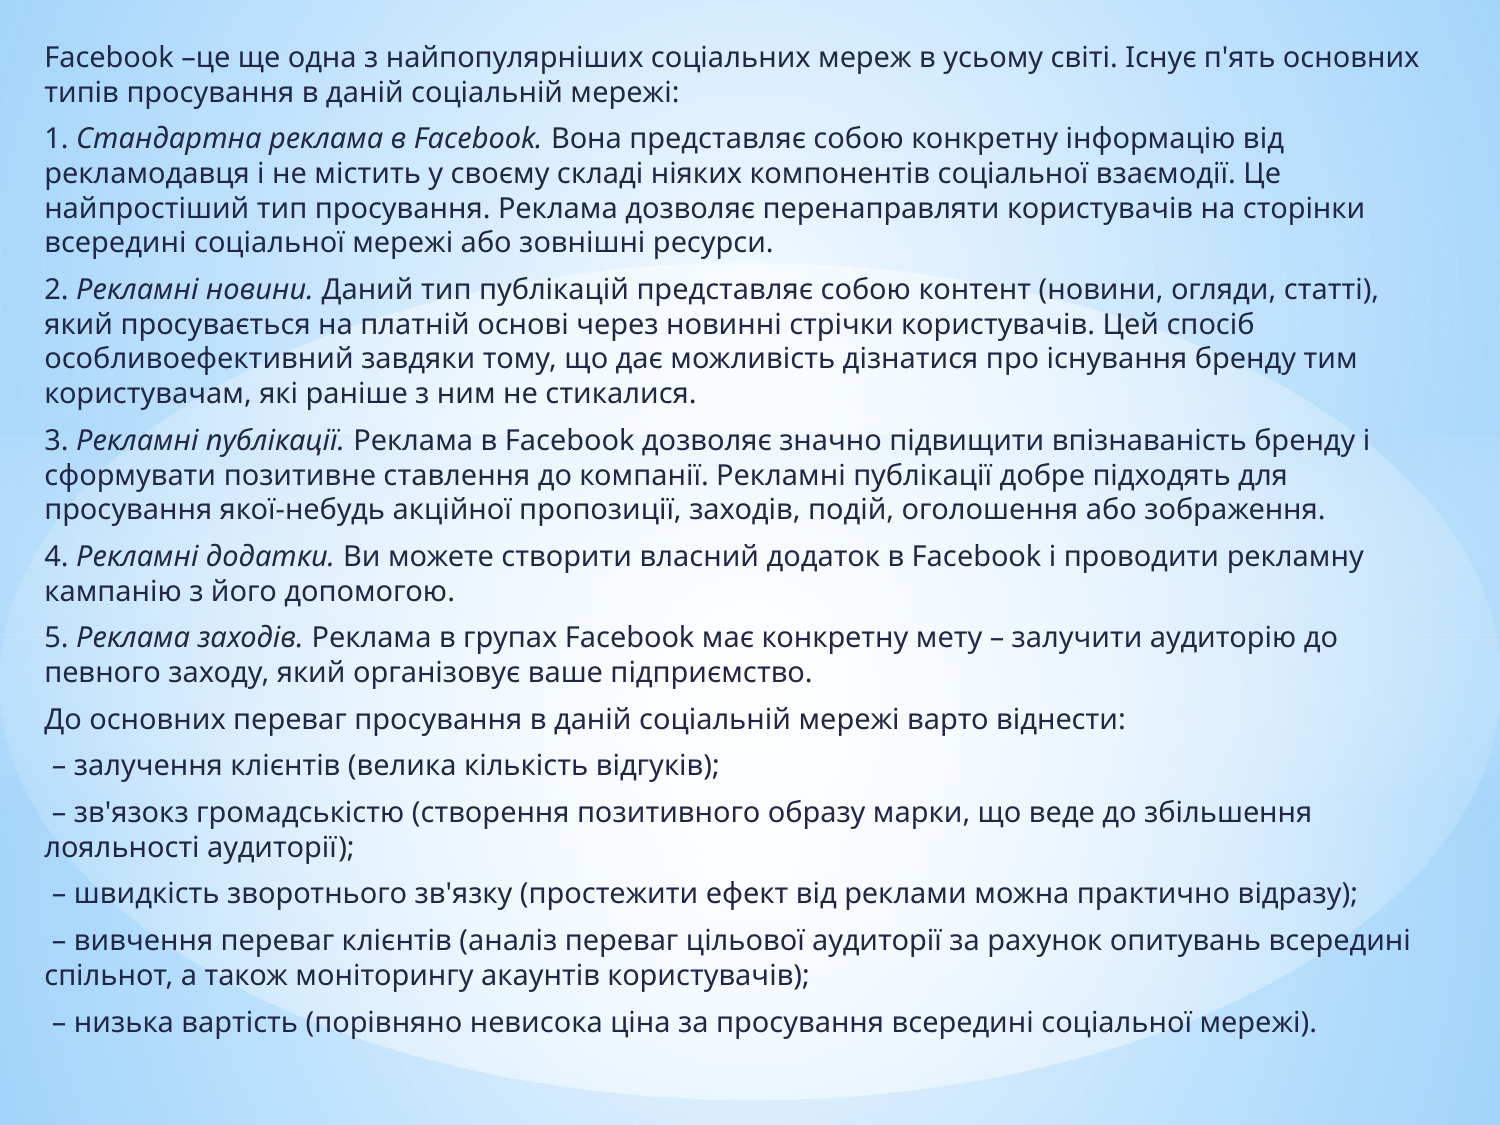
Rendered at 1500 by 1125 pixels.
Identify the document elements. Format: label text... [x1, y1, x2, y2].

subtitle Facebook –це ще одна з найпопулярніших соціальних мереж в усьому світі. Існує п'ять основних типів просування в даній соціальній мережі: 1. Стандартна реклама в Facebook. Вона представляє собою конкретну інформацію від рекламодавця і не містить у своєму складі ніяких компонентів соціальної взаємодії. Це найпростіший тип просування. Реклама дозволяє перенаправляти користувачів на сторінки всередині соціальної мережі або зовнішні ресурси. 2. Рекламні новини. Даний тип публікацій представляє собою контент (новини, огляди, статті), який просувається на платній основі через новинні стрічки користувачів. Цей спосіб особливоефективний завдяки тому, що дає можливість дізнатися про існування бренду тим користувачам, які раніше з ним не стикалися. 3. Рекламні публікації. Реклама в Facebook дозволяє значно підвищити впізнаваність бренду і сформувати позитивне ставлення до компанії. Рекламні публікації добре підходять для просування якої-небудь акційної пропозиції, заходів, подій, оголошення або зображення. 4. Рекламні додатки. Ви можете створити власний додаток в Facebook і проводити рекламну кампанію з його допомогою. 5. Реклама заходів. Реклама в групах Facebook має конкретну мету – залучити аудиторію до певного заходу, який організовує ваше підприємство. До основних переваг просування в даній соціальній мережі варто віднести: – залучення клієнтів (велика кількість відгуків); – зв'язокз громадськістю (створення позитивного образу марки, що веде до збільшення лояльності аудиторії); – швидкість зворотнього зв'язку (простежити ефект від реклами можна практично відразу); – вивчення переваг клієнтів (аналіз переваг цільової аудиторії за рахунок опитувань всередині спільнот, а також моніторингу акаунтів користувачів); – низька вартість (порівняно невисока ціна за просування всередині соціальної мережі). [29, 30, 1447, 1047]
